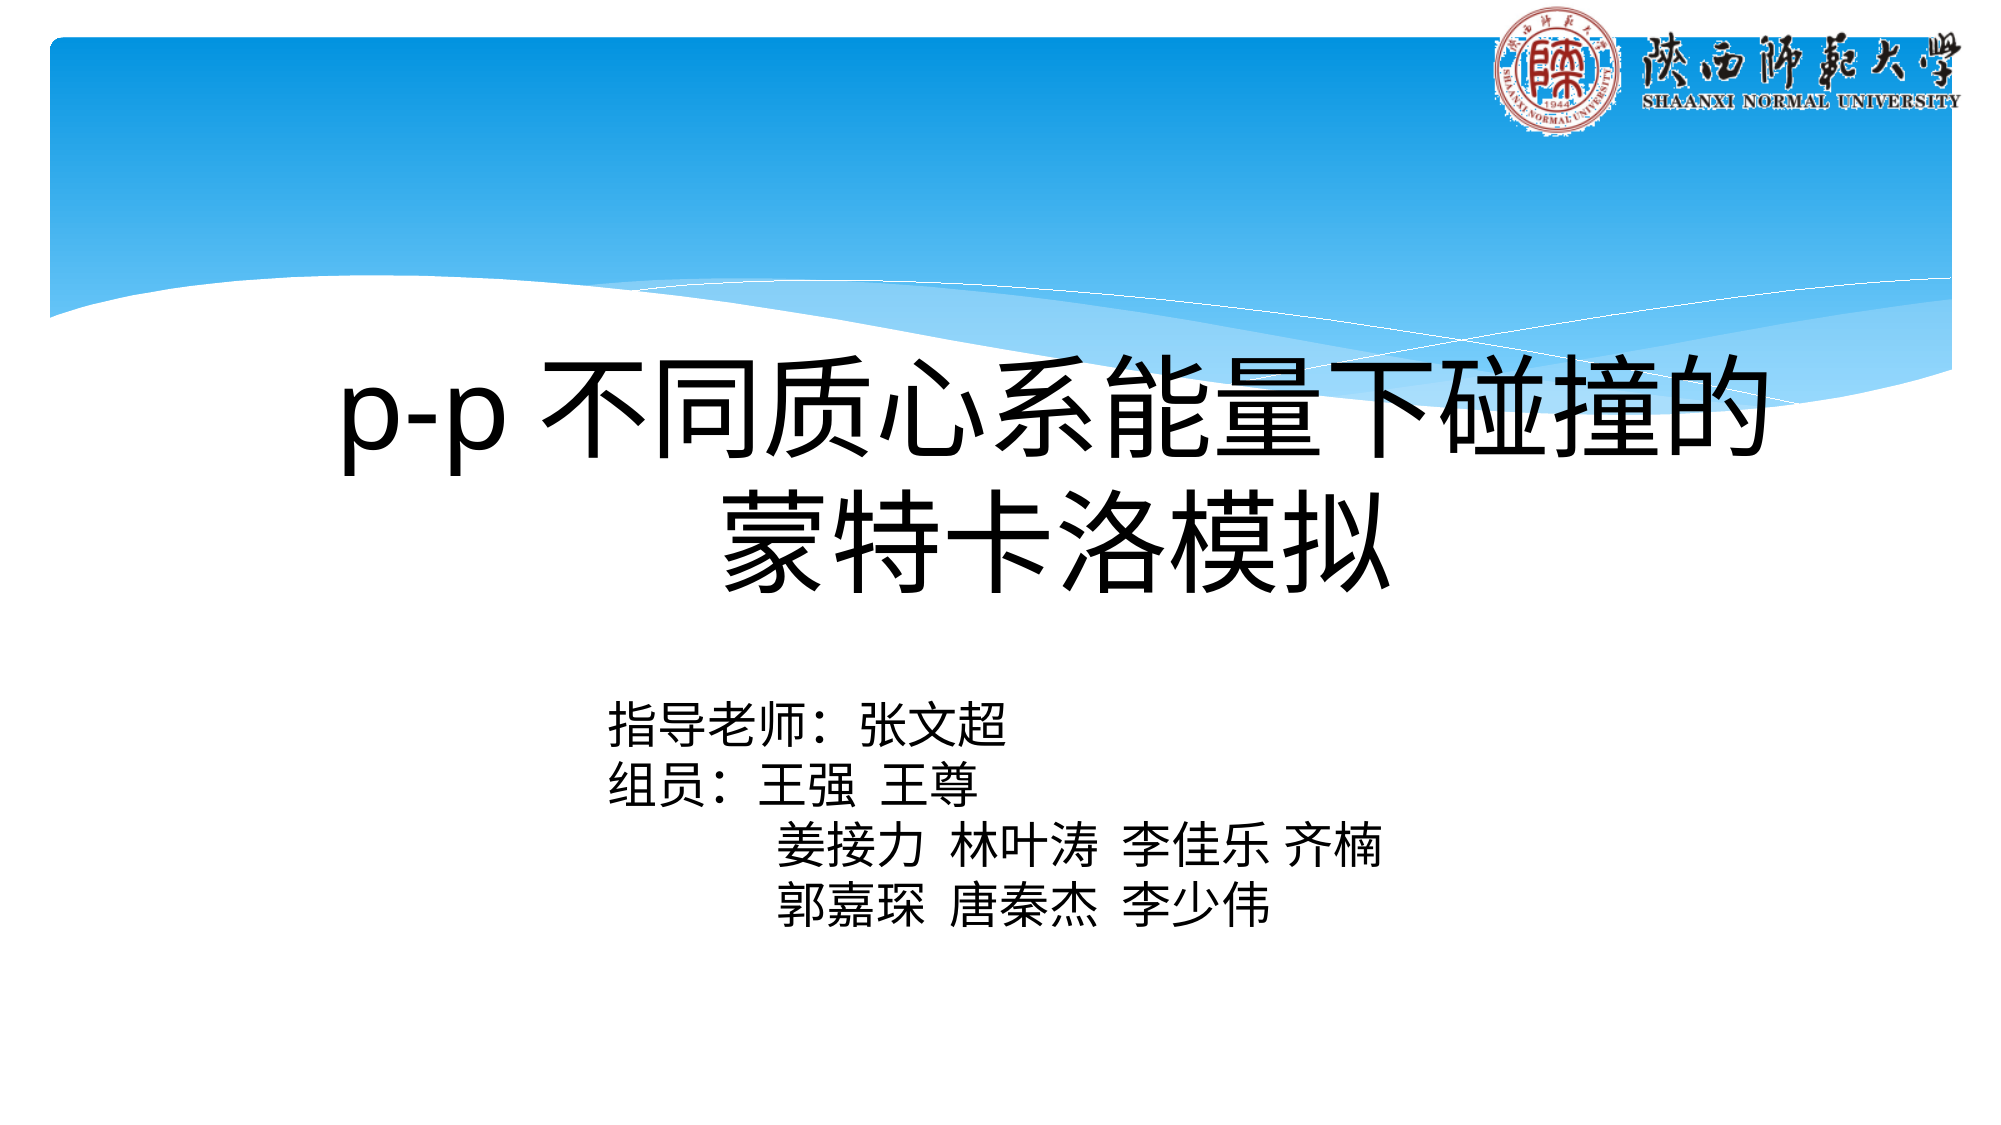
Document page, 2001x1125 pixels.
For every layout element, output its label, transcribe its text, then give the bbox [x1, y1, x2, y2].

text_box p-p不同质心系能量下碰撞的蒙特卡洛模拟 [300, 329, 1811, 615]
picture [1474, 0, 2000, 143]
text_box 指导老师：张文超 组员：王强 王尊 姜接力 林叶涛 李佳乐 齐楠 郭嘉琛 唐秦杰 李少伟 [592, 685, 1408, 941]
